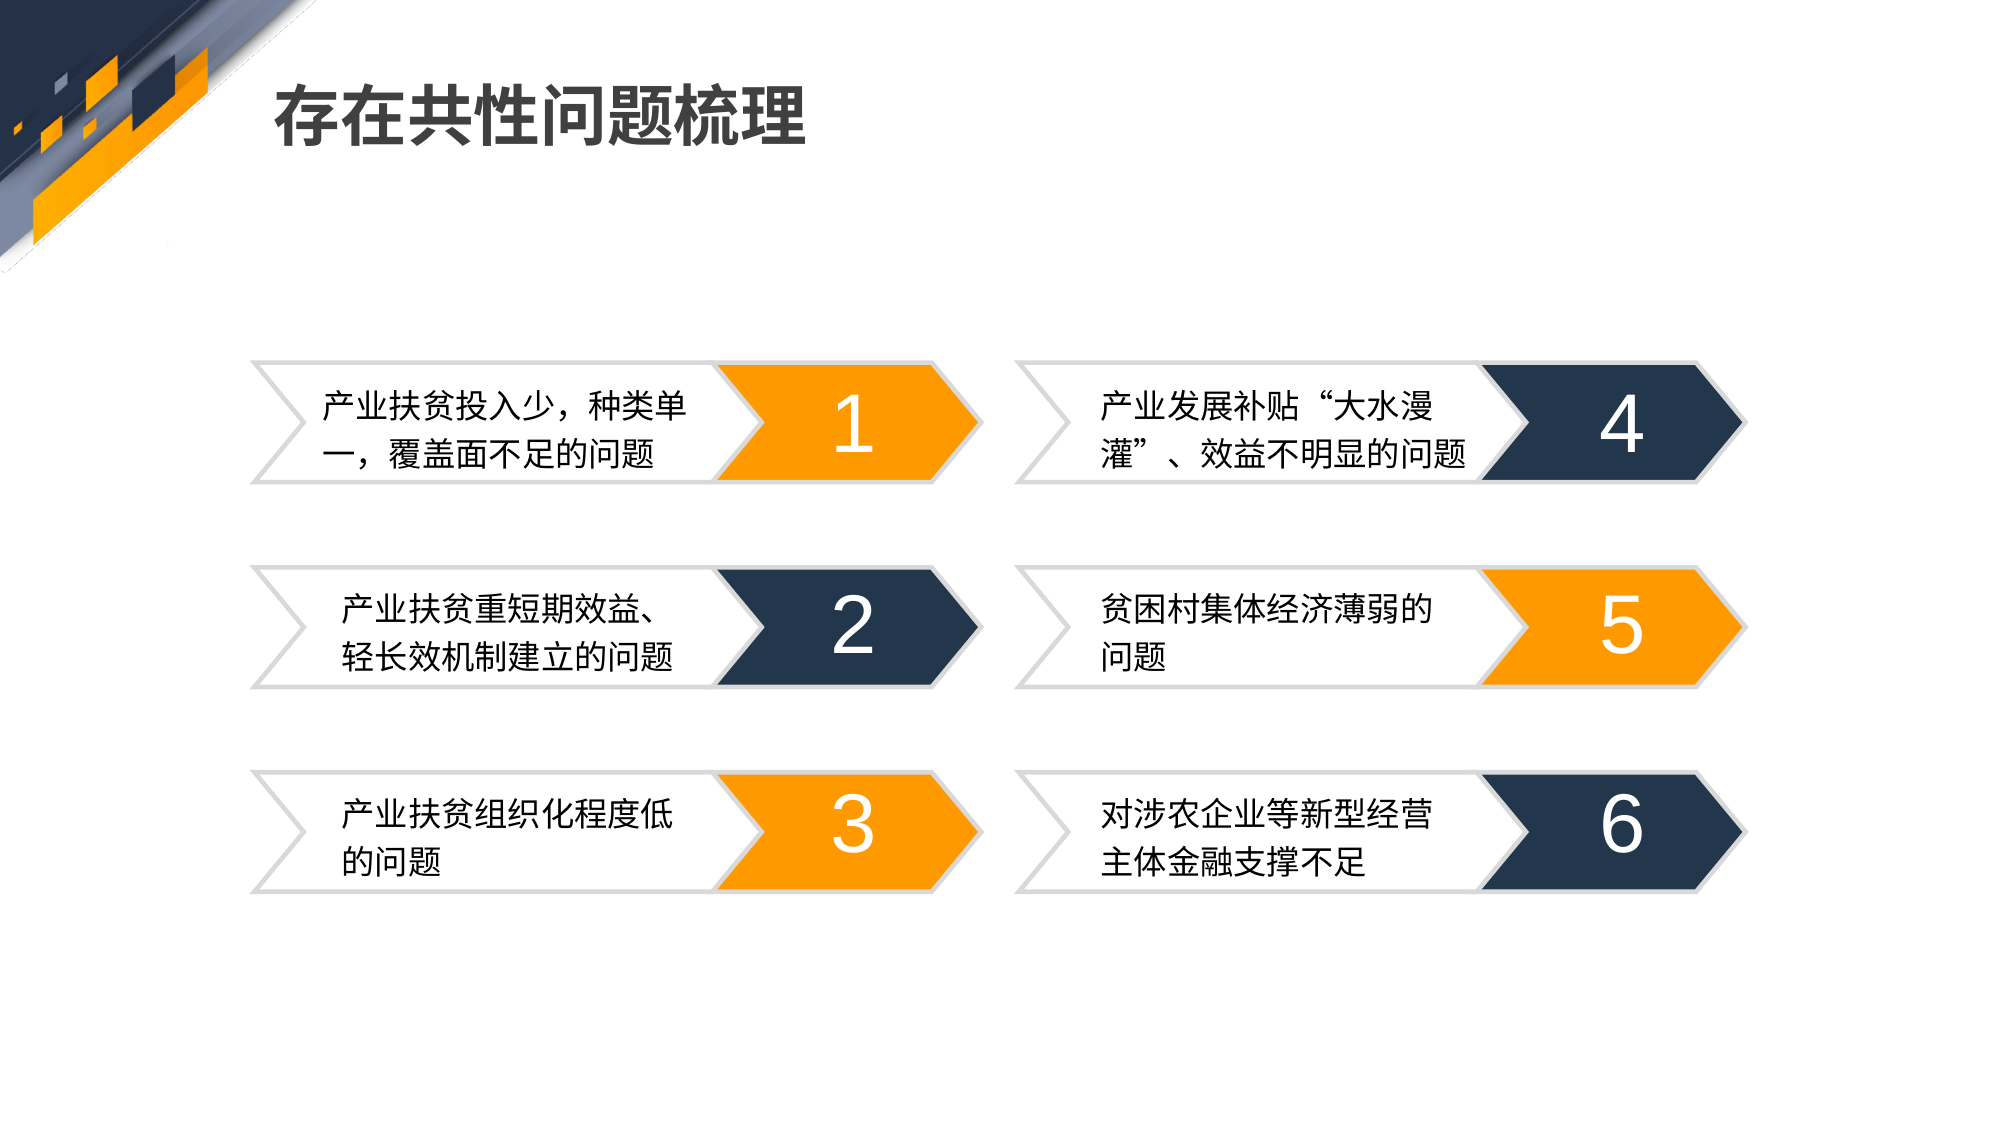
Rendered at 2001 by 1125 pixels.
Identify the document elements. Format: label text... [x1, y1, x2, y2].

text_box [254, 567, 982, 687]
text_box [254, 772, 982, 892]
text_box 3 [815, 762, 892, 772]
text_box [254, 362, 982, 483]
text_box 6 [1584, 762, 1661, 772]
text_box 5 [1584, 562, 1661, 567]
text_box 存在共性问题梳理 [330, 74, 926, 155]
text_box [1018, 772, 1746, 892]
text_box 2 [815, 562, 892, 567]
picture [0, 0, 388, 330]
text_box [1018, 362, 1746, 483]
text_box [1018, 567, 1746, 687]
